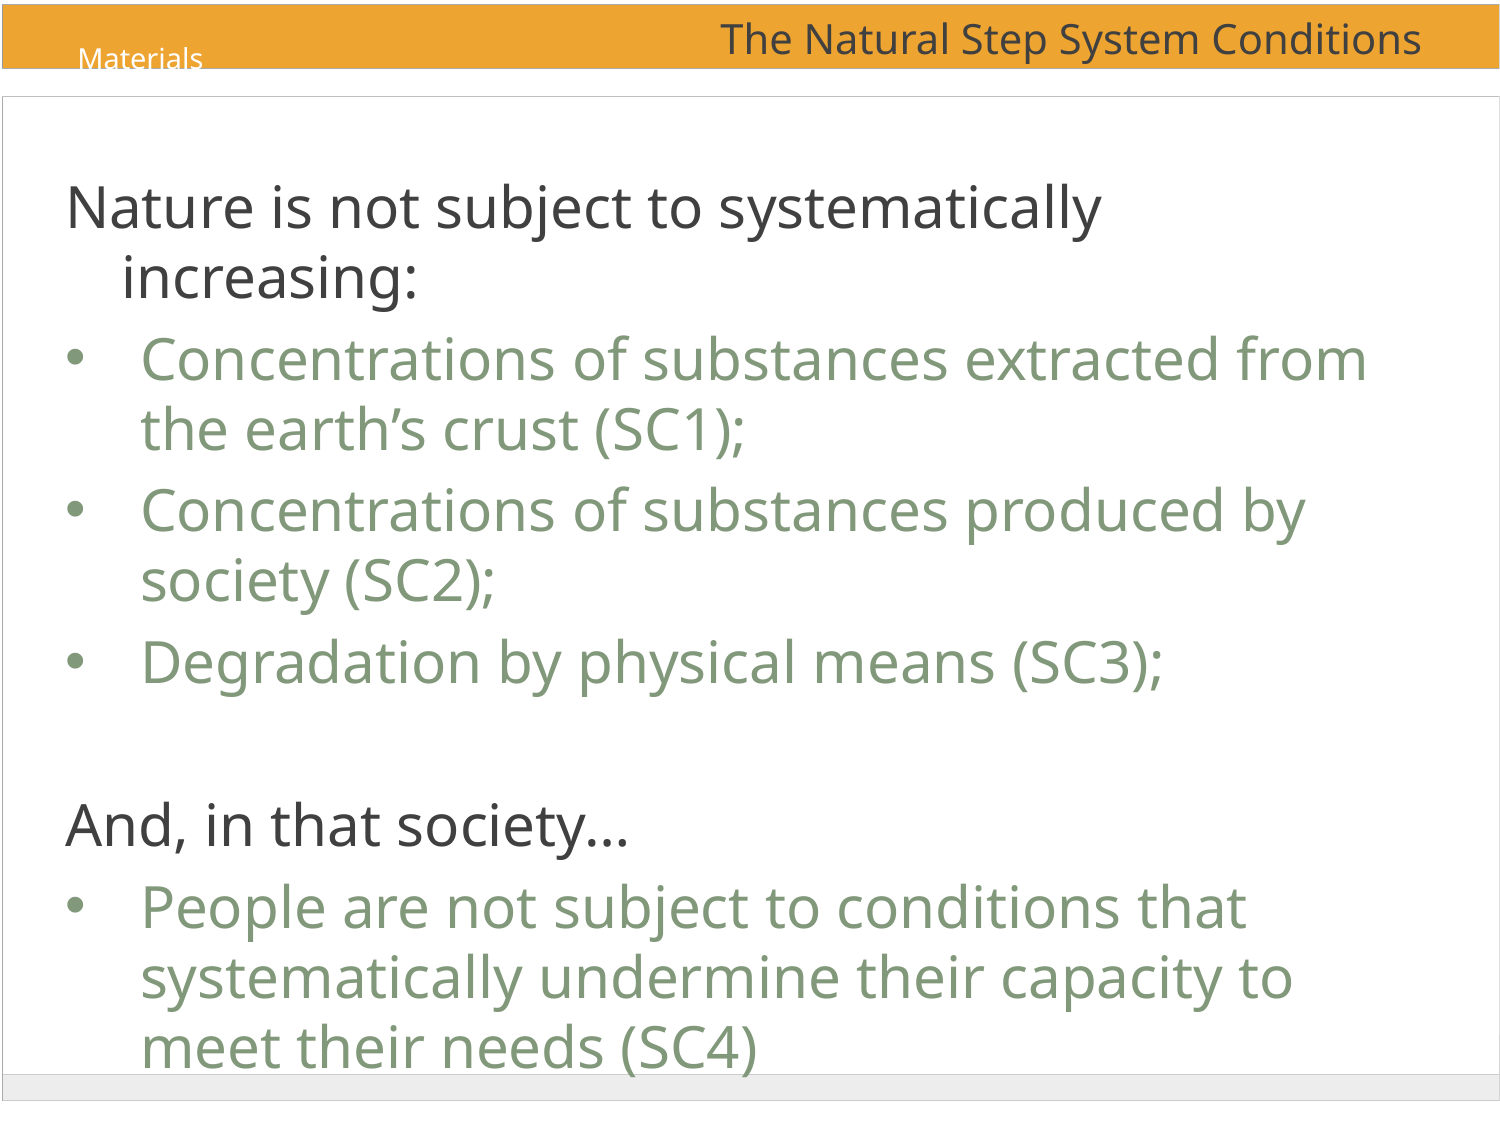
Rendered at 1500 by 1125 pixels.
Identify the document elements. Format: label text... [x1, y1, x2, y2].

list Nature is not subject to systematically increasing: Concentrations of substances extracted from the earth’s crust (SC1); Concentrations of substances produced by society (SC2); Degradation by physical means (SC3); And, in that society… People are not subject to conditions that systematically undermine their capacity to meet their needs (SC4) [50, 162, 1400, 1030]
picture [0, 0, 1500, 1101]
title The Natural Step System Conditions [587, 12, 1438, 63]
